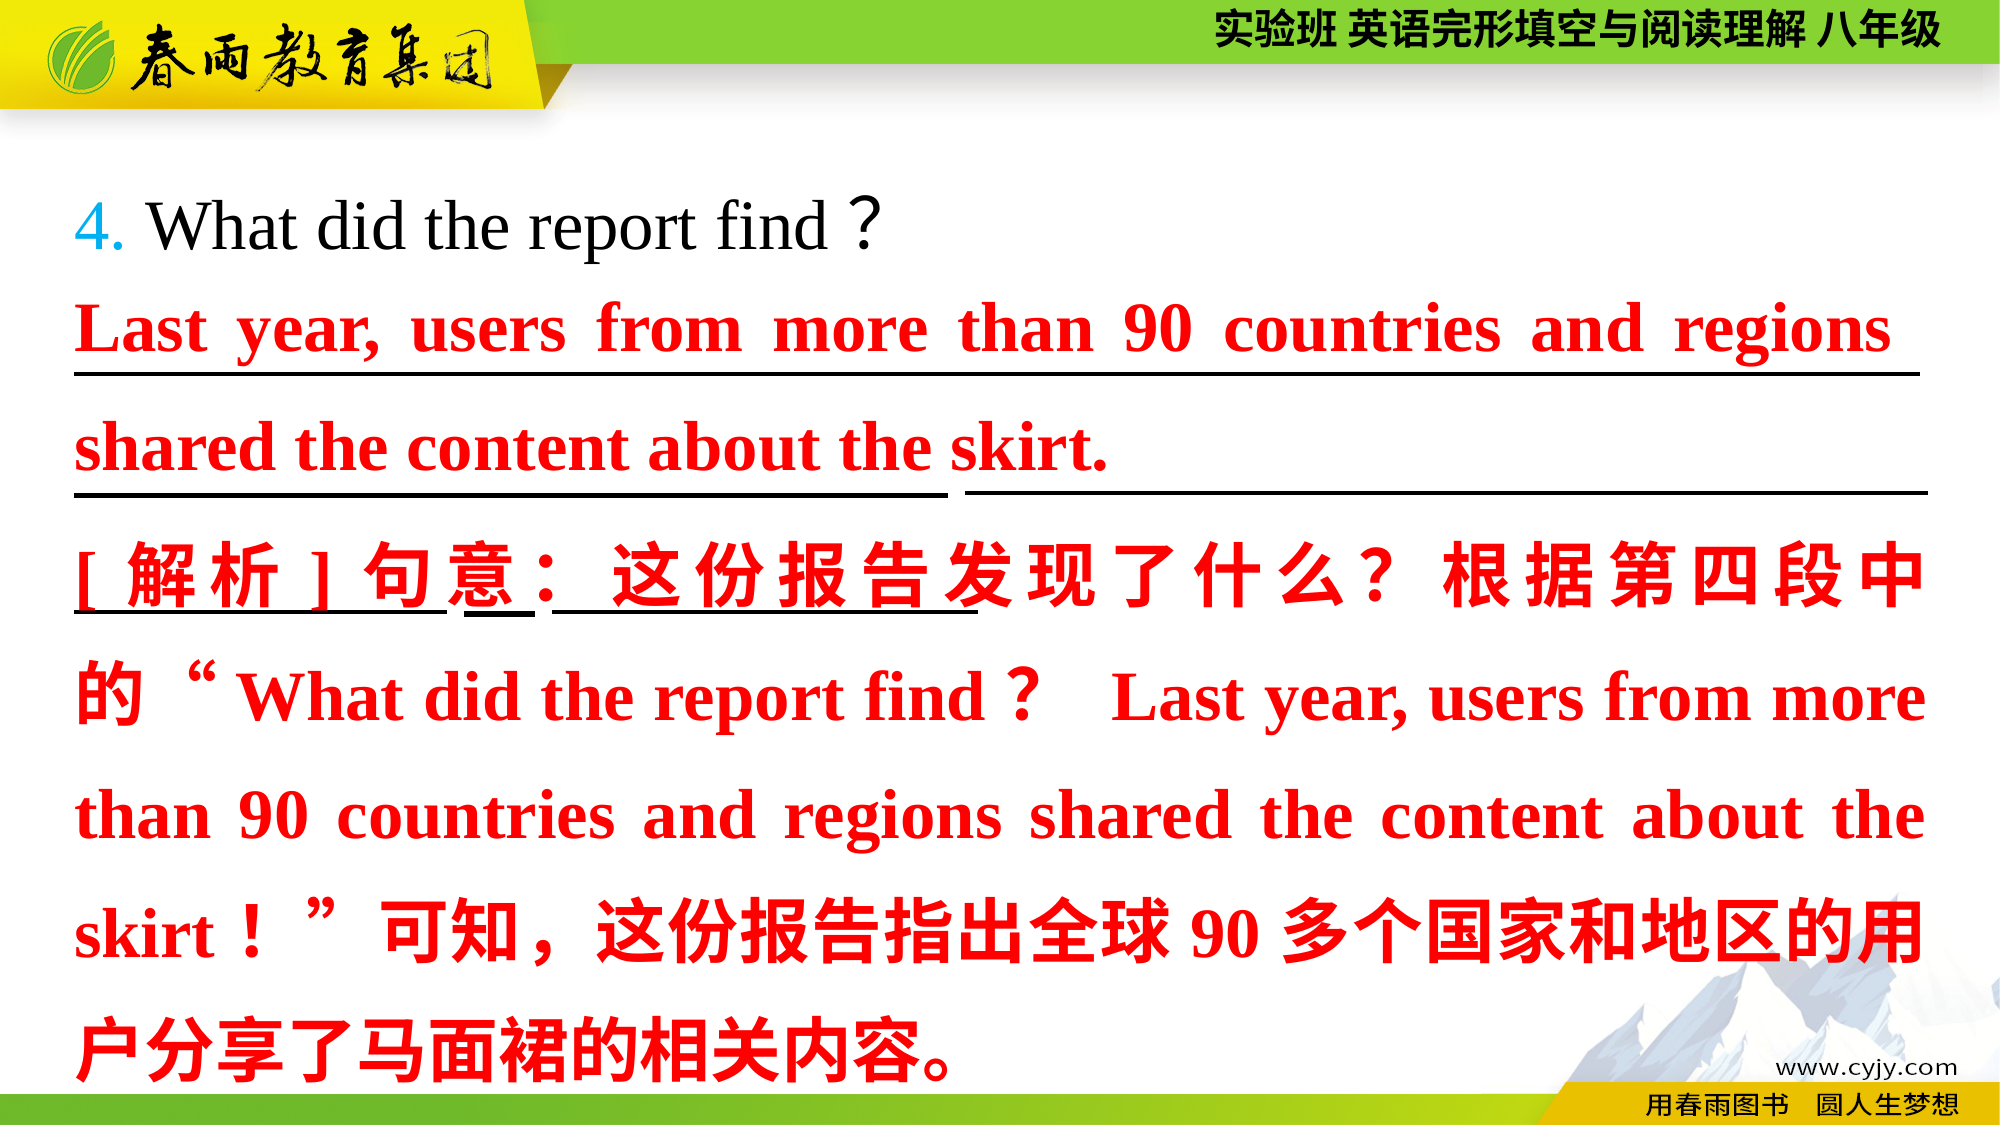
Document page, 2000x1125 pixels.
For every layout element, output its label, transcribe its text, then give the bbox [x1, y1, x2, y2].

list 4. What did the report find？ ____________________________________________________ _________________ ，____________ [59, 137, 1944, 489]
text_box Last year, users from more than 90 countries and regions shared the content about the skirt. [59, 239, 1910, 489]
text_box [解析]句意：这份报告发现了什么？根据第四段中的“What did the report find？ Last year, users from more than 90 countries and regions shared the content about the skirt！”可知，这份报告指出全球90多个国家和地区的用户分享了马面裙的相关内容。 [59, 489, 1944, 1099]
picture [0, 0, 2000, 1125]
